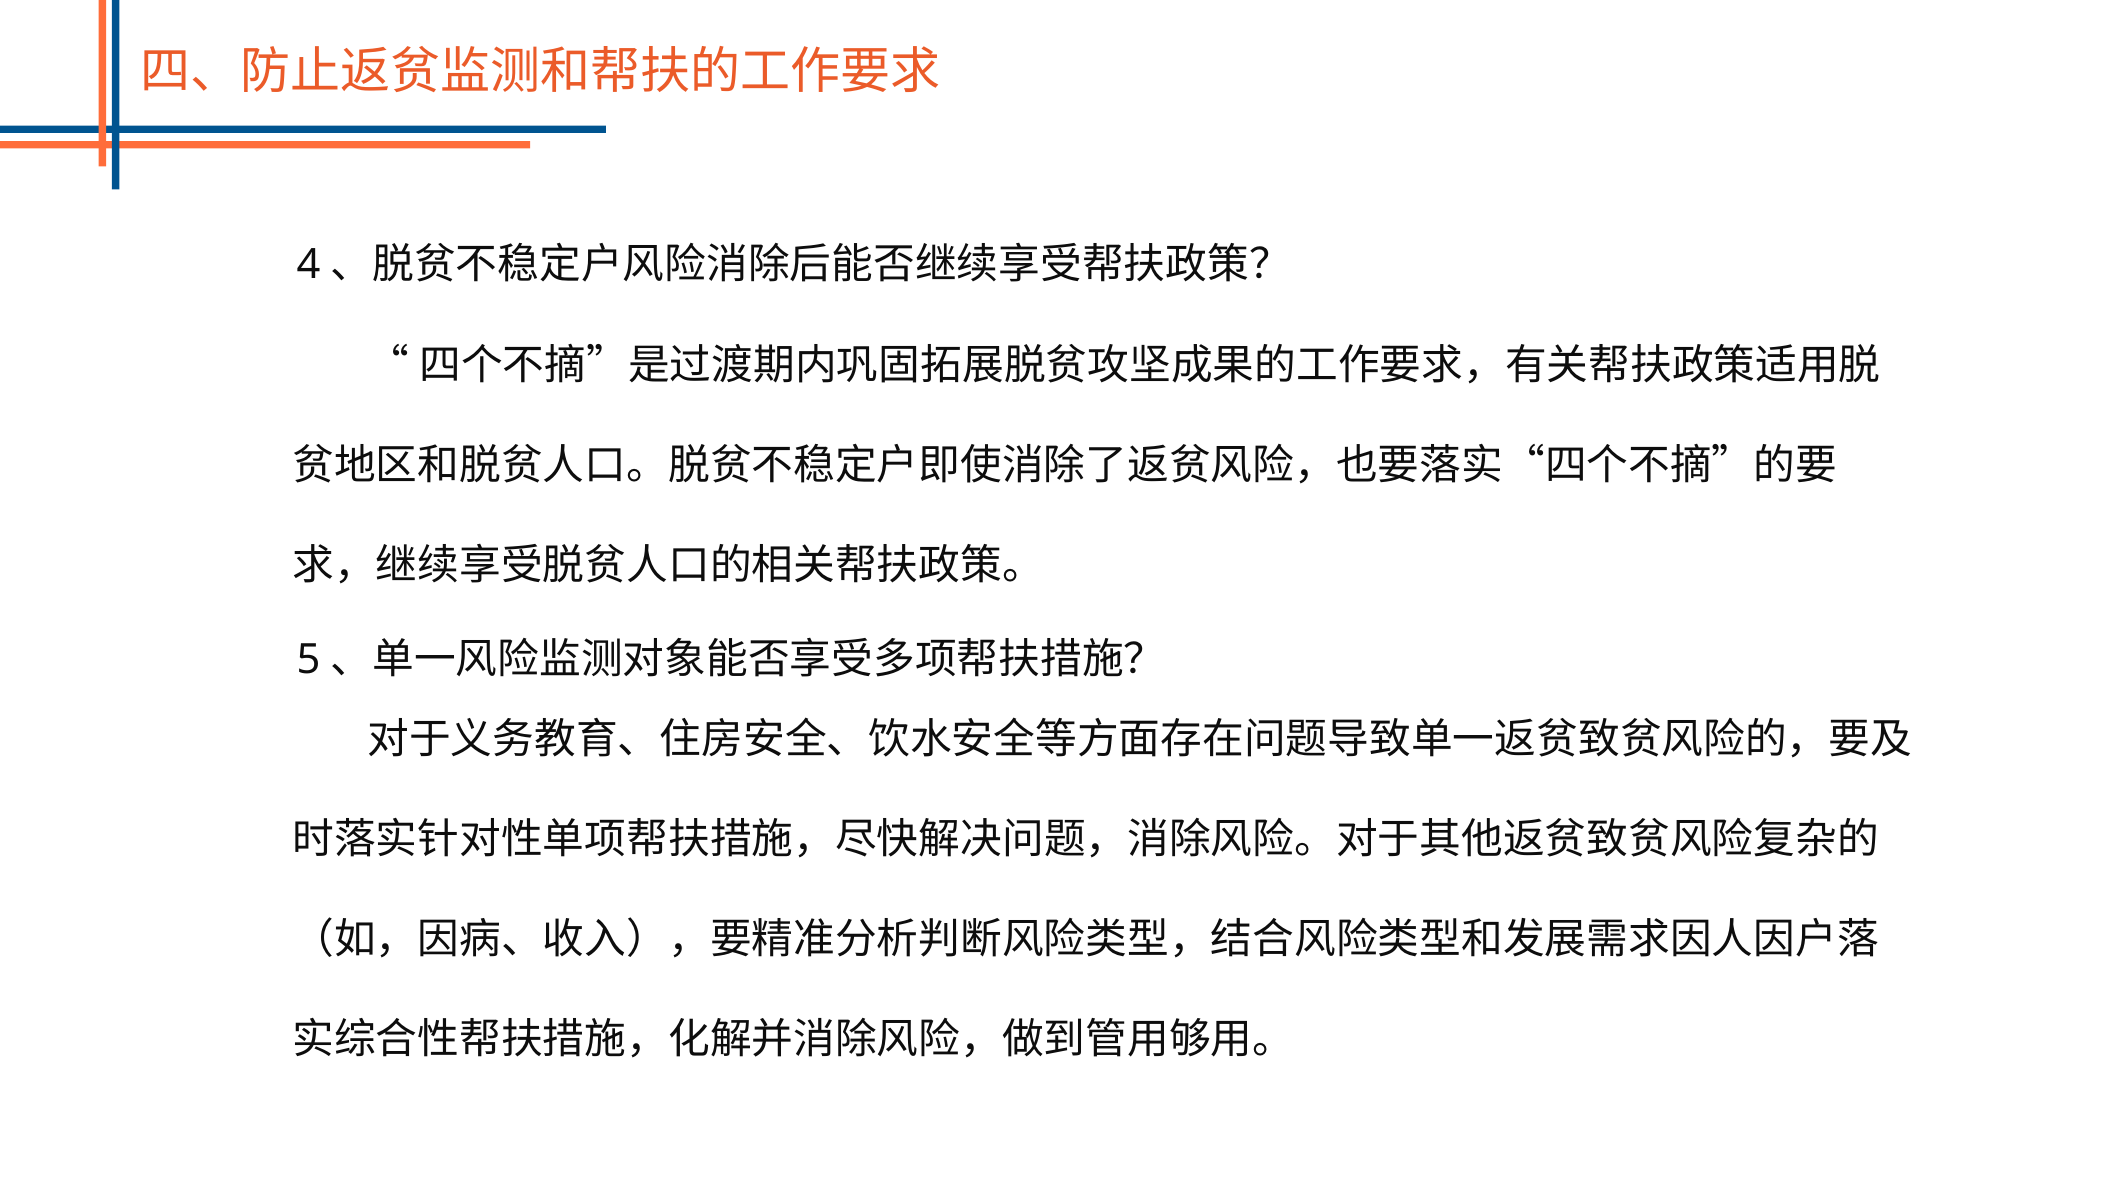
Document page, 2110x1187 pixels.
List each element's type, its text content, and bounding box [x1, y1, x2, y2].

text_box 4、脱贫不稳定户风险消除后能否继续享受帮扶政策？ [206, 179, 1708, 295]
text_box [0, 0, 1457, 190]
text_box 对于义务教育、住房安全、饮水安全等方面存在问题导致单一返贫致贫风险的，要及时落实针对性单项帮扶措施，尽快解决问题，消除风险。对于其他返贫致贫风险复杂的（如，因病、收入），要精准分析判断风险类型，结合风险类型和发展需求因人因户落实综合性帮扶措施，化解并消除风险，做到管用够用。 [277, 654, 1929, 1070]
text_box 5、单一风险监测对象能否享受多项帮扶措施？ [206, 574, 1708, 690]
text_box “四个不摘”是过渡期内巩固拓展脱贫攻坚成果的工作要求，有关帮扶政策适用脱贫地区和脱贫人口。脱贫不稳定户即使消除了返贫风险，也要落实“四个不摘”的要求，继续享受脱贫人口的相关帮扶政策。 [277, 280, 1929, 595]
